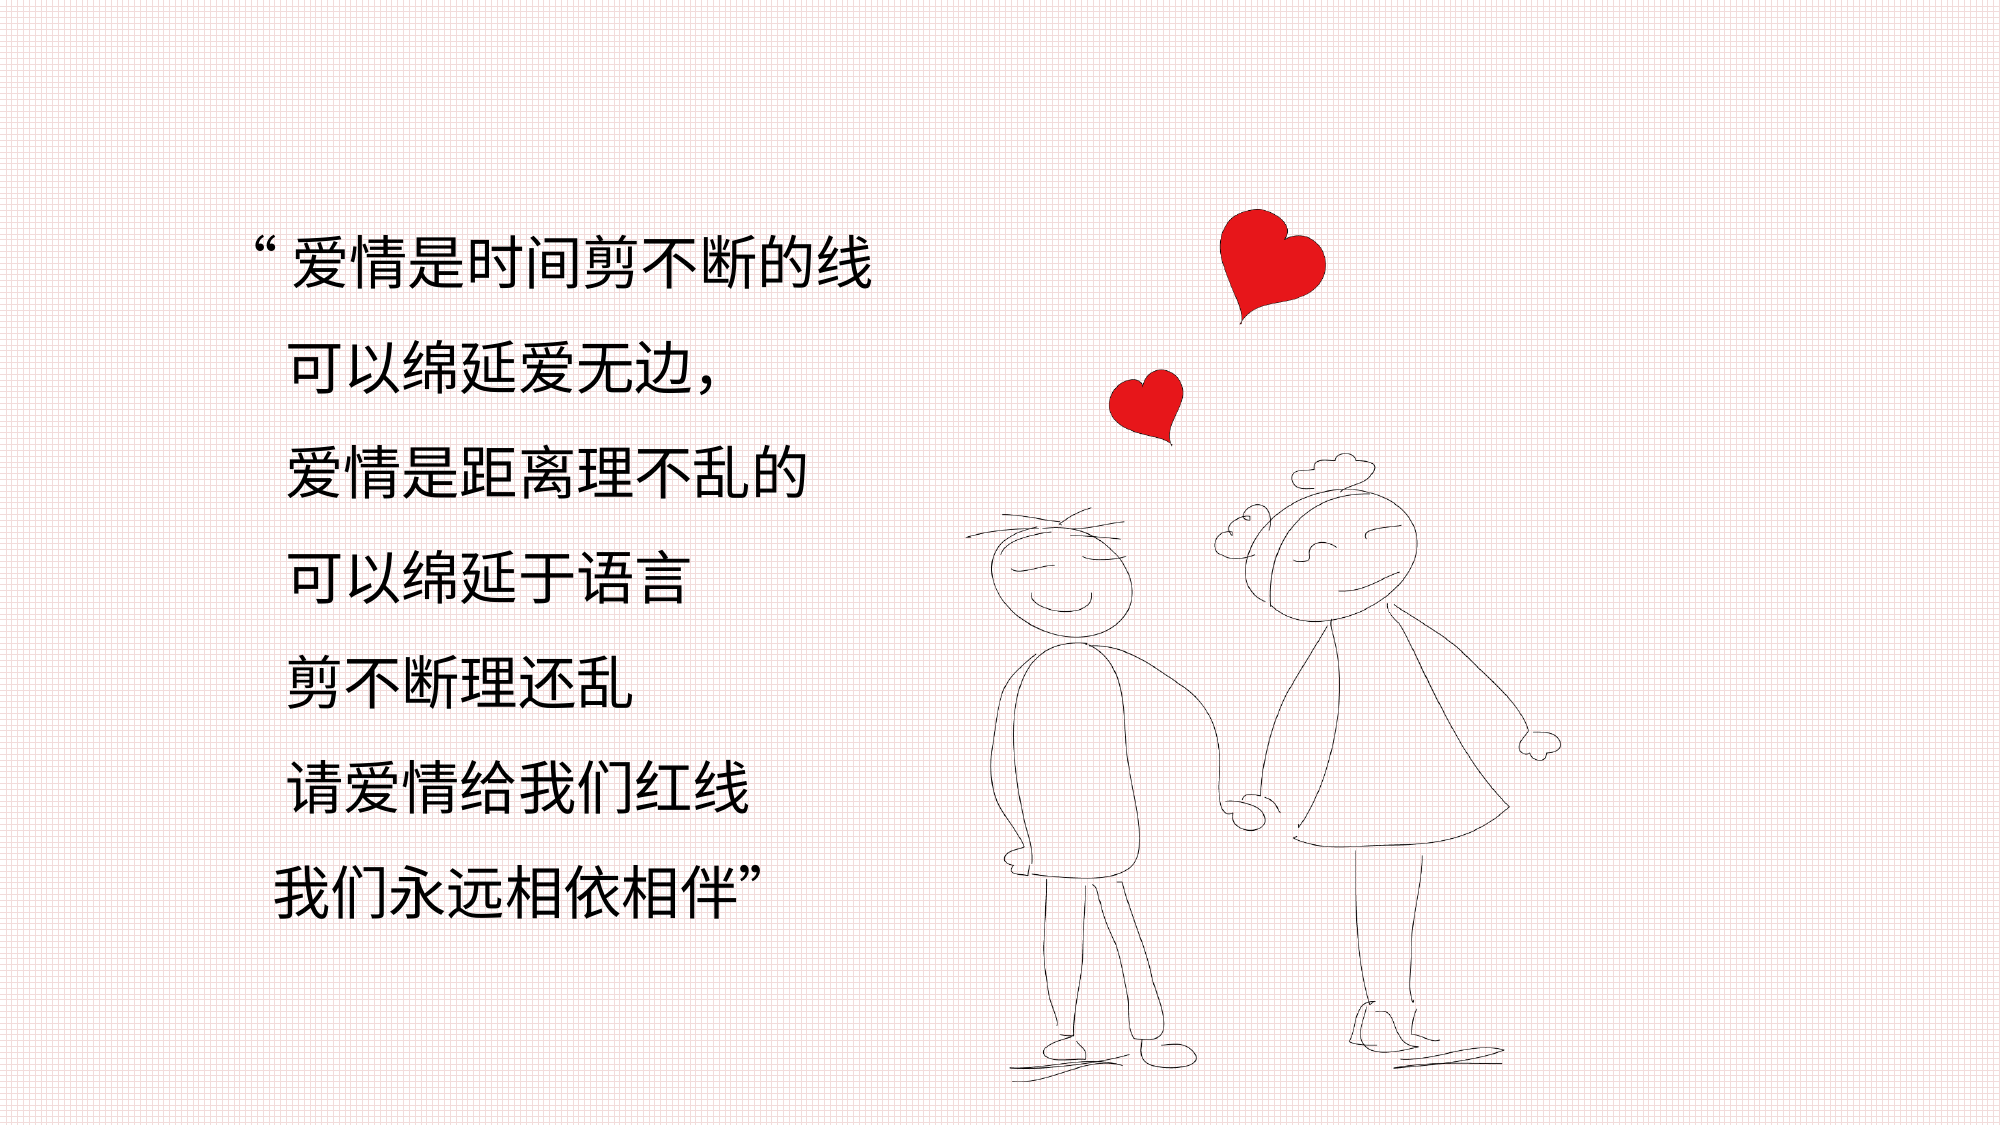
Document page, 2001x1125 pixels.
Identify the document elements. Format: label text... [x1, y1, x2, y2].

picture [965, 209, 1561, 1082]
text_box “爱情是时间剪不断的线 可以绵延爱无边， 爱情是距离理不乱的 可以绵延于语言 剪不断理还乱 请爱情给我们红线 我们永远相依相伴” [204, 183, 928, 934]
